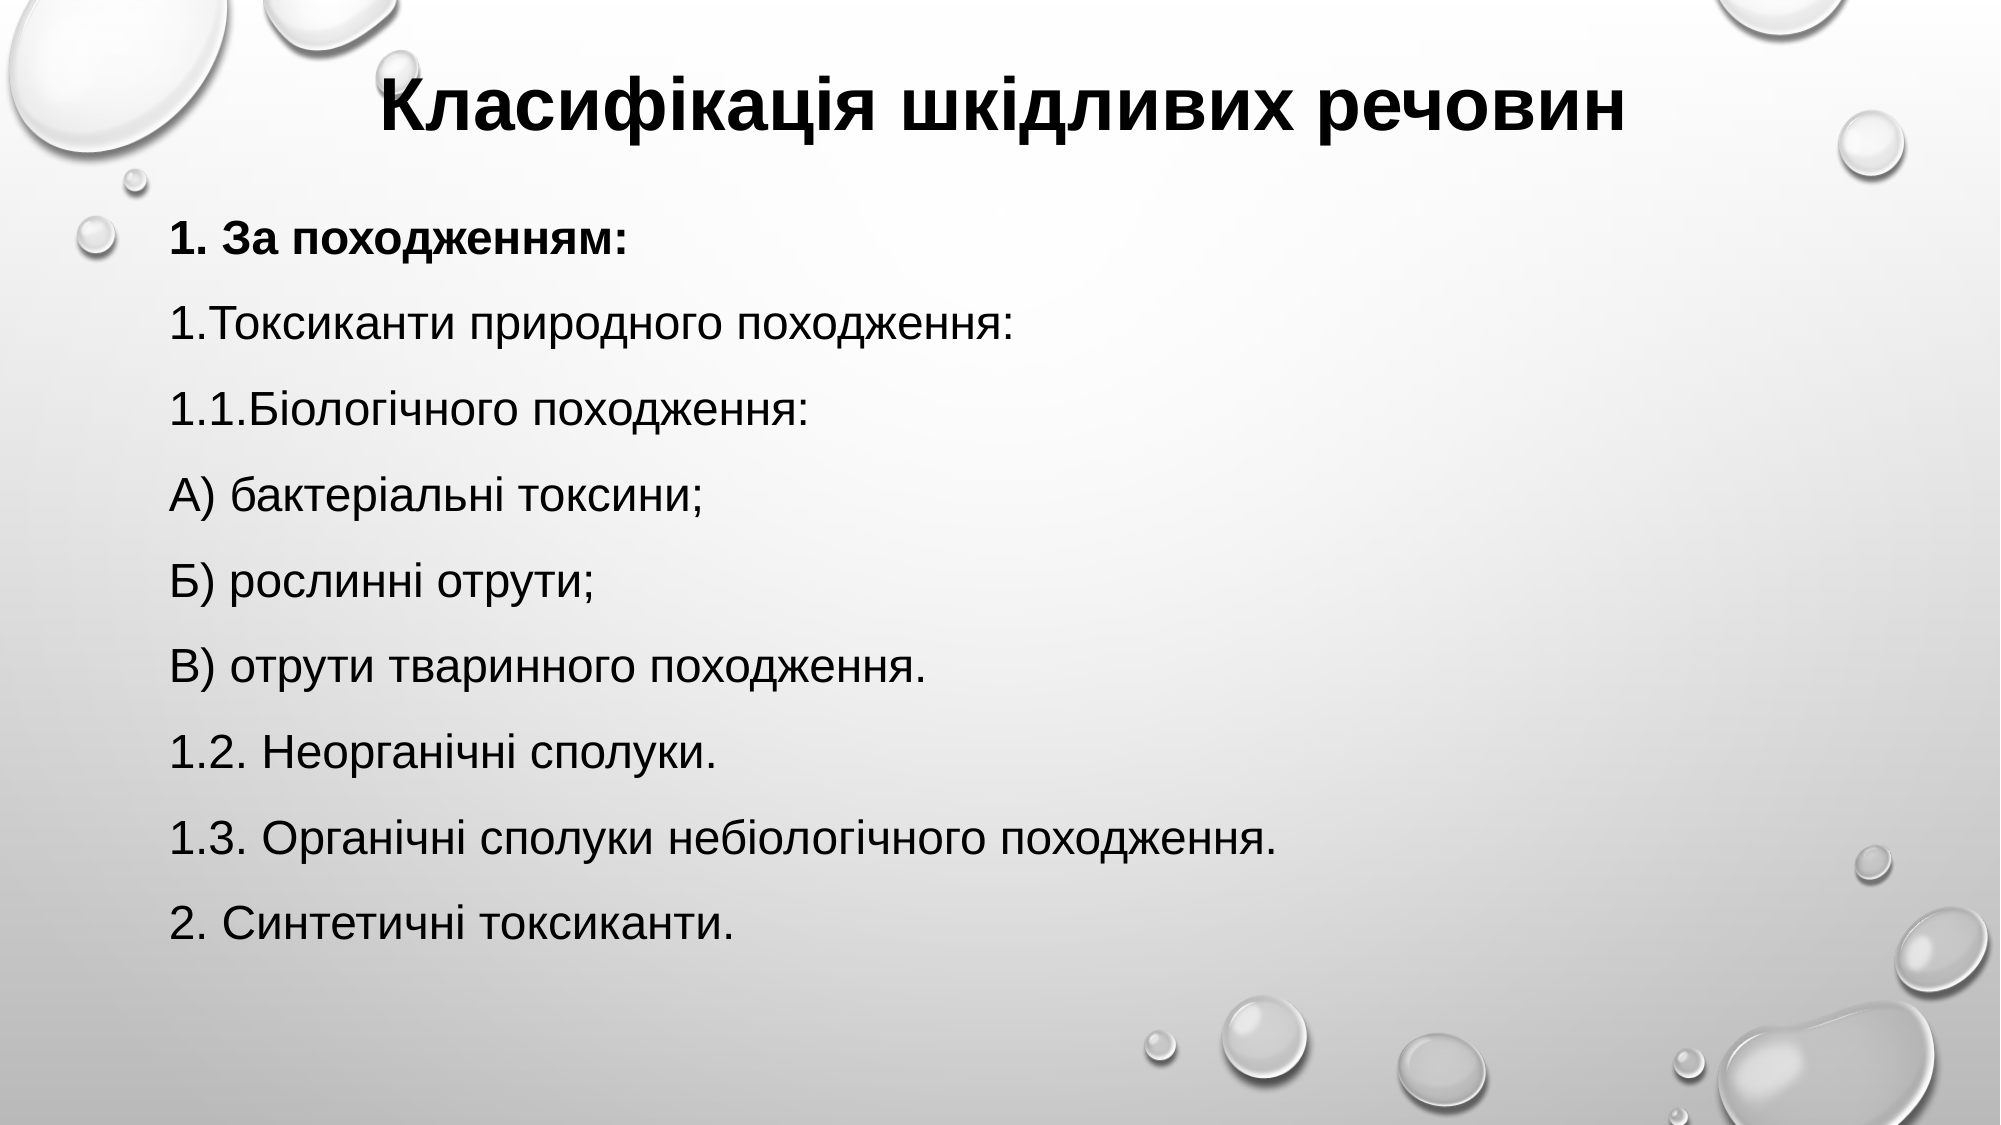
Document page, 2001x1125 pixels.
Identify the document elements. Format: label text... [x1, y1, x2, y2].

title Класифікація шкідливих речовин [153, 48, 1854, 164]
list 1. За походженням: 1.Токсиканти природного походження: 1.1.Біологічного походження: А) бактеріальні токсини; Б) рослинні отрути; В) отрути тваринного походження. 1.2. Неорганічні сполуки. 1.3. Органічні сполуки небіологічного походження. 2. Синтетичні токсиканти. [153, 187, 1854, 959]
picture [0, 0, 2000, 1125]
